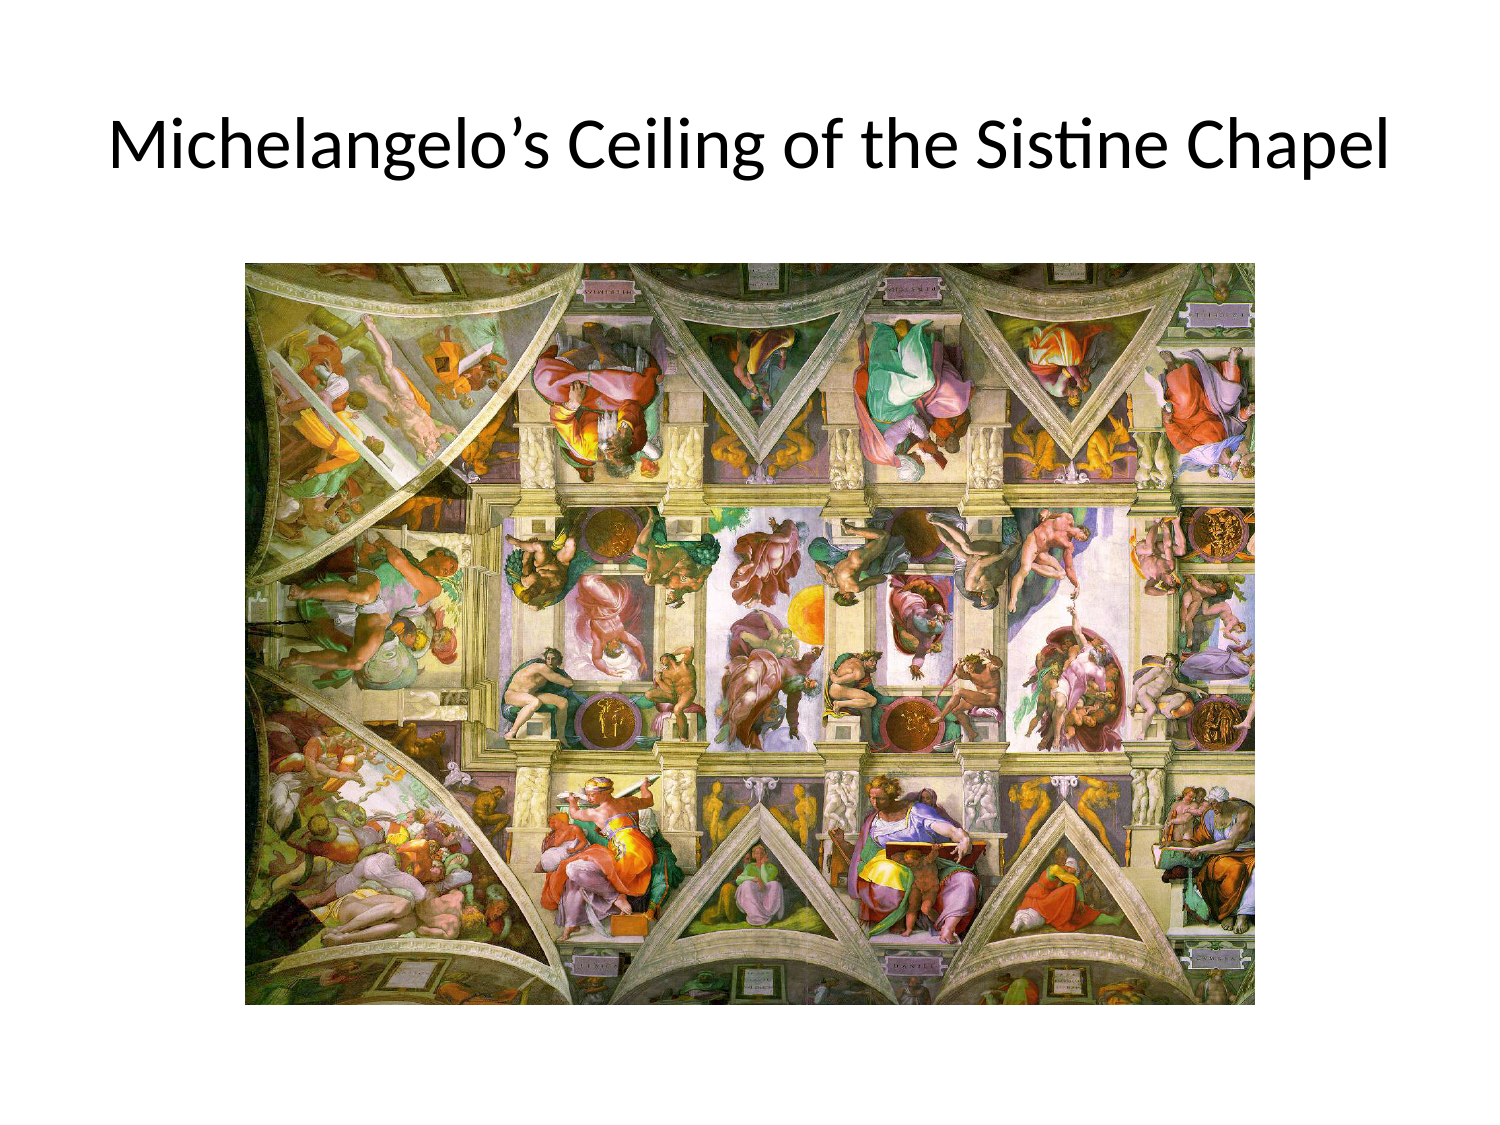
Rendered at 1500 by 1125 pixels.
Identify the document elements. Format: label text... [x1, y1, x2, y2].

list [74, 262, 1426, 1006]
title Michelangelo’s Ceiling of the Sistine Chapel [75, 45, 1425, 233]
